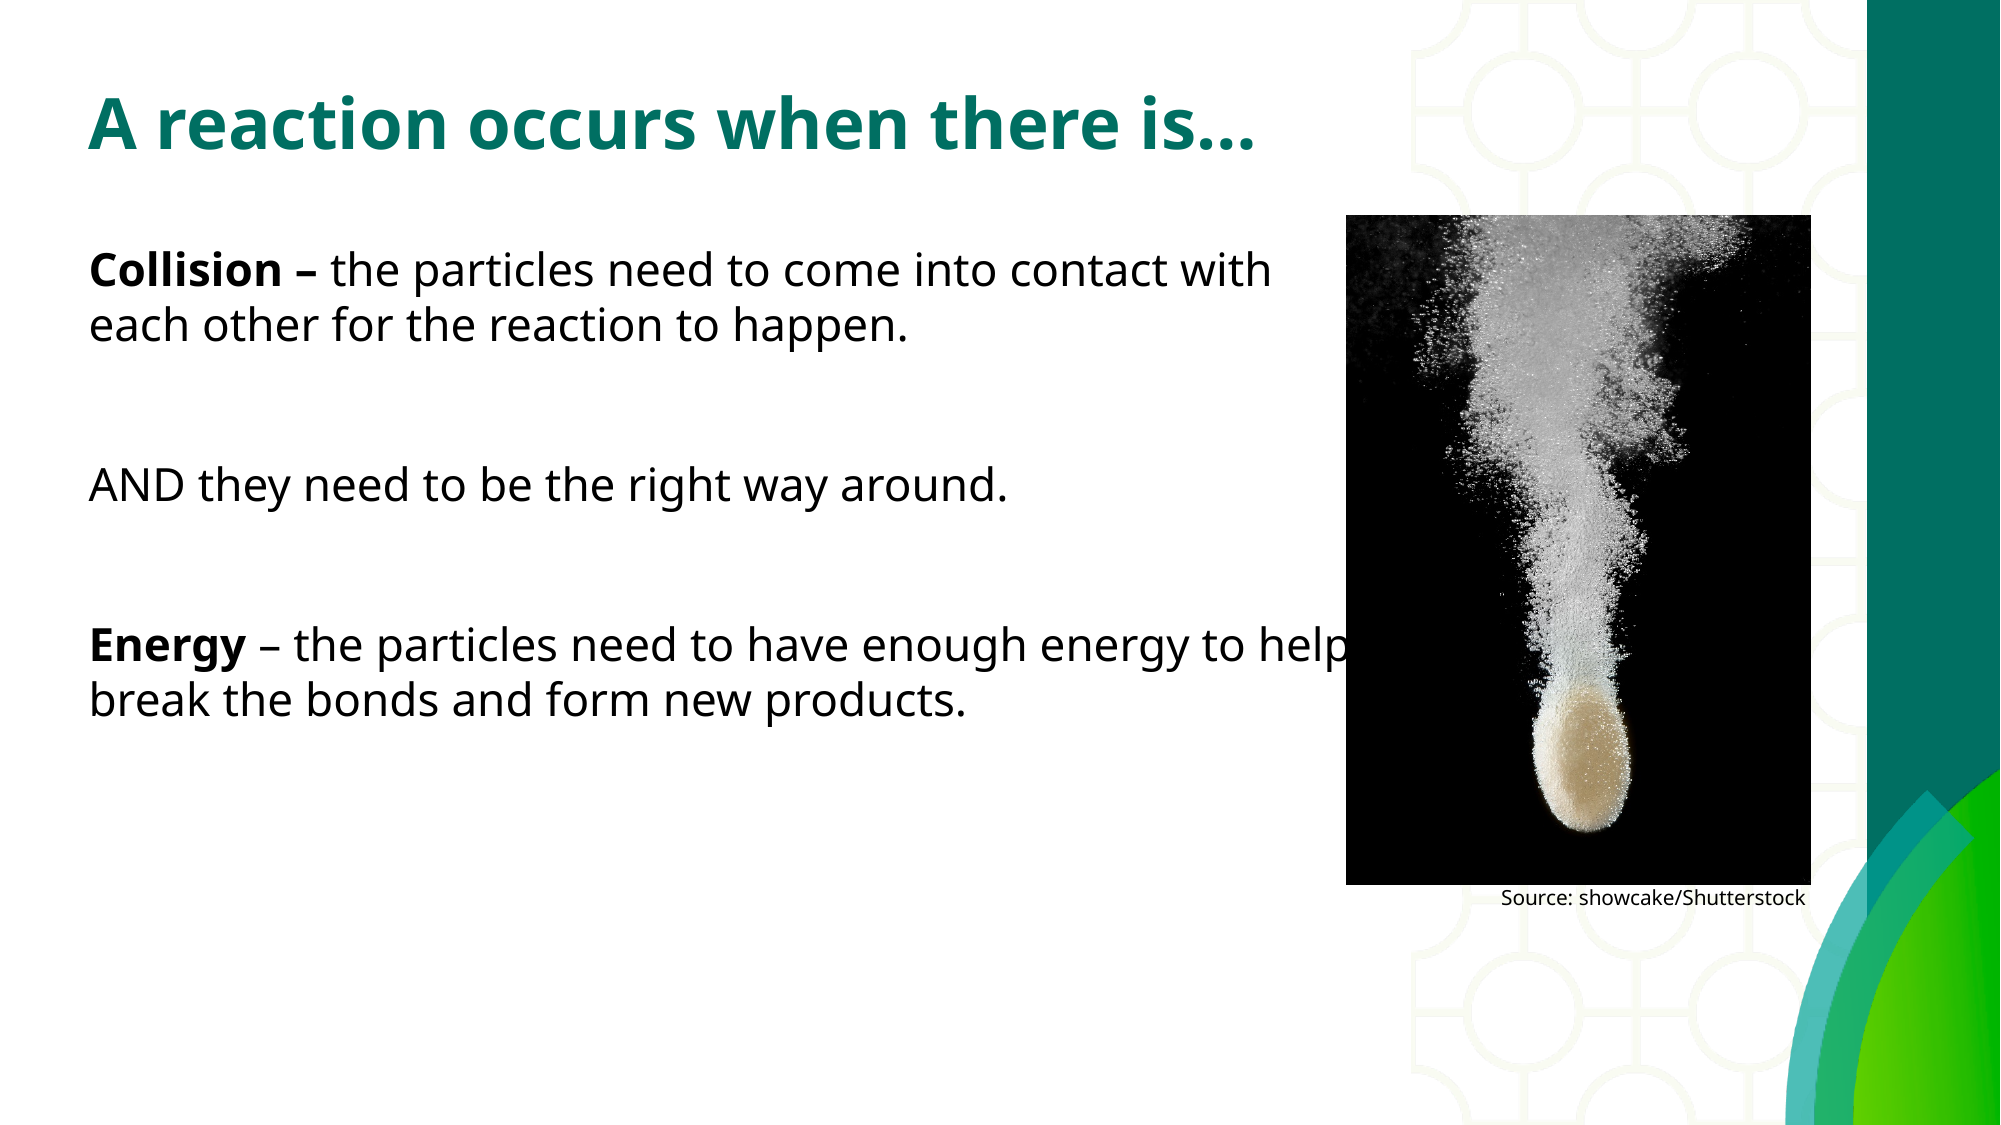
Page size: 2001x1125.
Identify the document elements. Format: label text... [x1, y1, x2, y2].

text_box Source: showcake/Shutterstock [1486, 877, 1821, 918]
list Collision – the particles need to come into contact with each other for the reaction to happen. AND they need to be the right way around. Energy – the particles need to have enough energy to help break the bonds and form new products. [88, 240, 1383, 1034]
title A reaction occurs when there is… [88, 88, 1743, 161]
picture [1346, 0, 2001, 1125]
